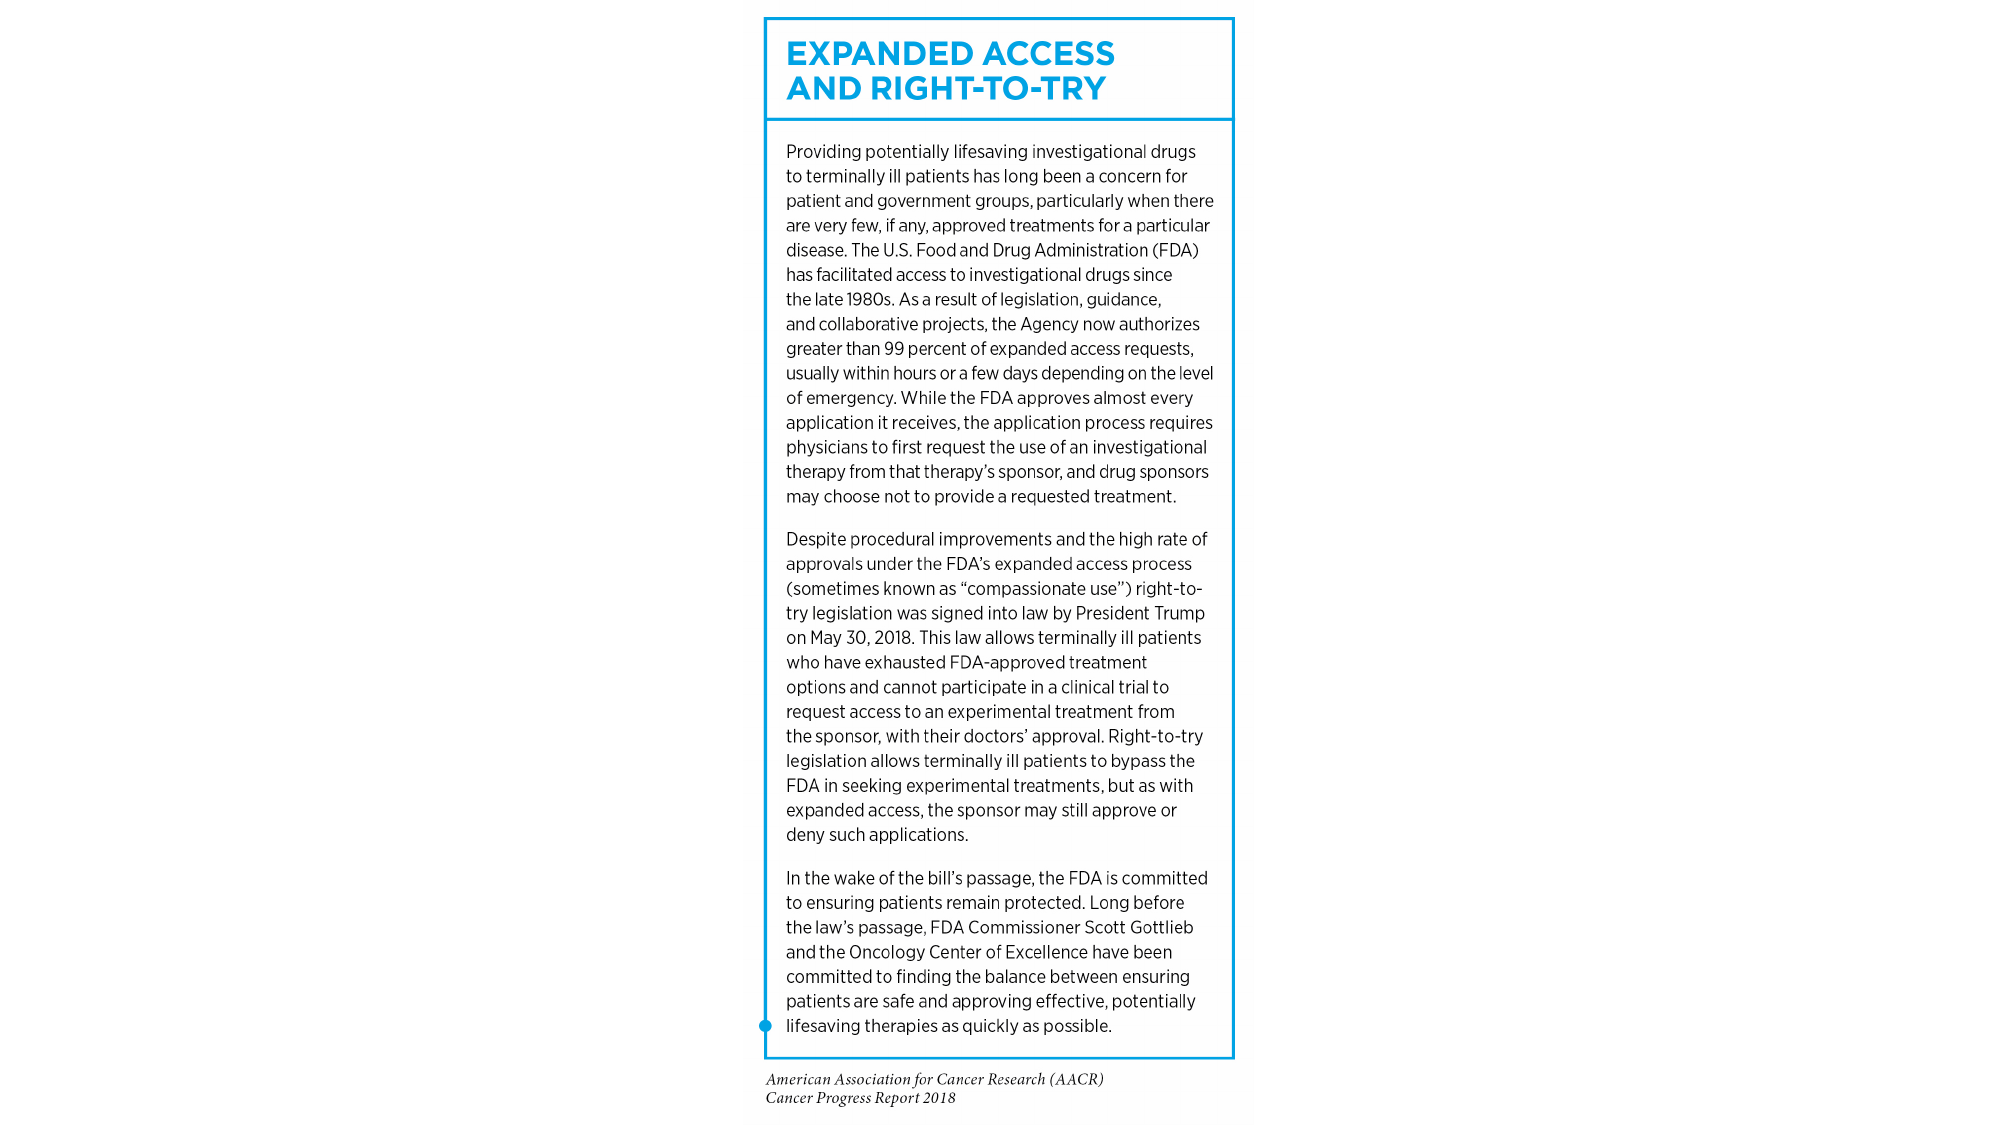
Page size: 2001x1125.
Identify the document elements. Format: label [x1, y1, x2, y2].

picture [743, 0, 1254, 1125]
